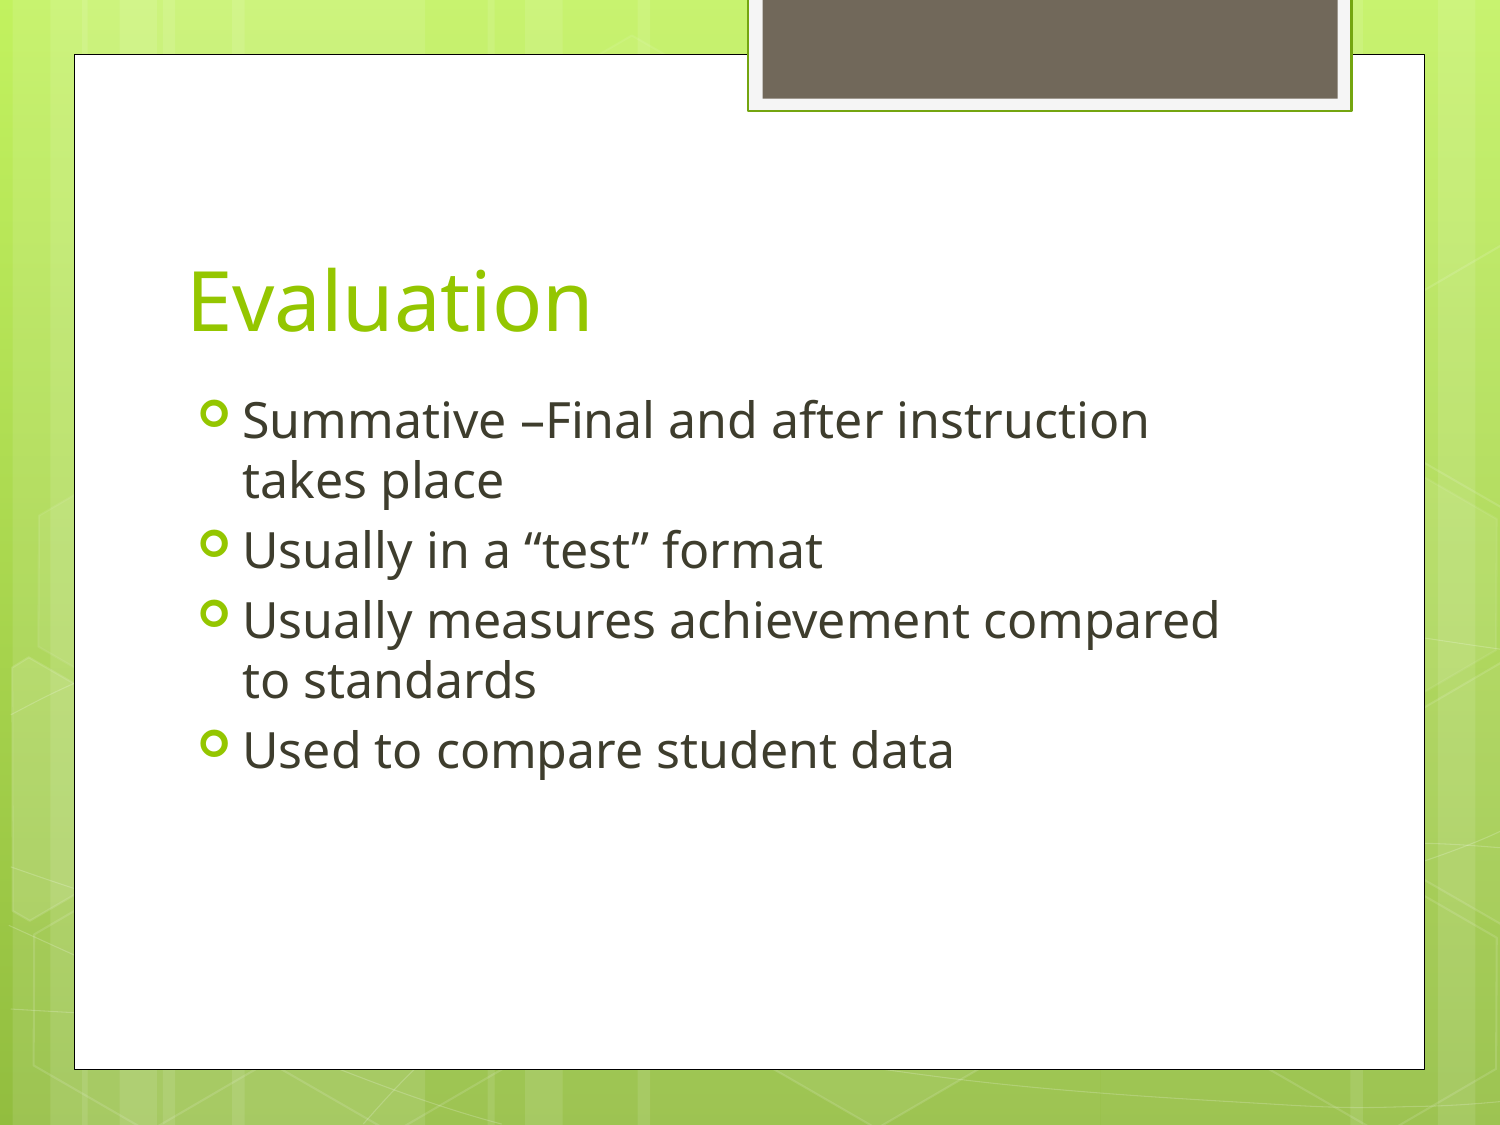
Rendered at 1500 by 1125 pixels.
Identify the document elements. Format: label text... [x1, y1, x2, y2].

title Evaluation [171, 168, 1324, 357]
list Summative –Final and after instruction takes place Usually in a “test” format Usually measures achievement compared to standards Used to compare student data [171, 381, 1283, 957]
